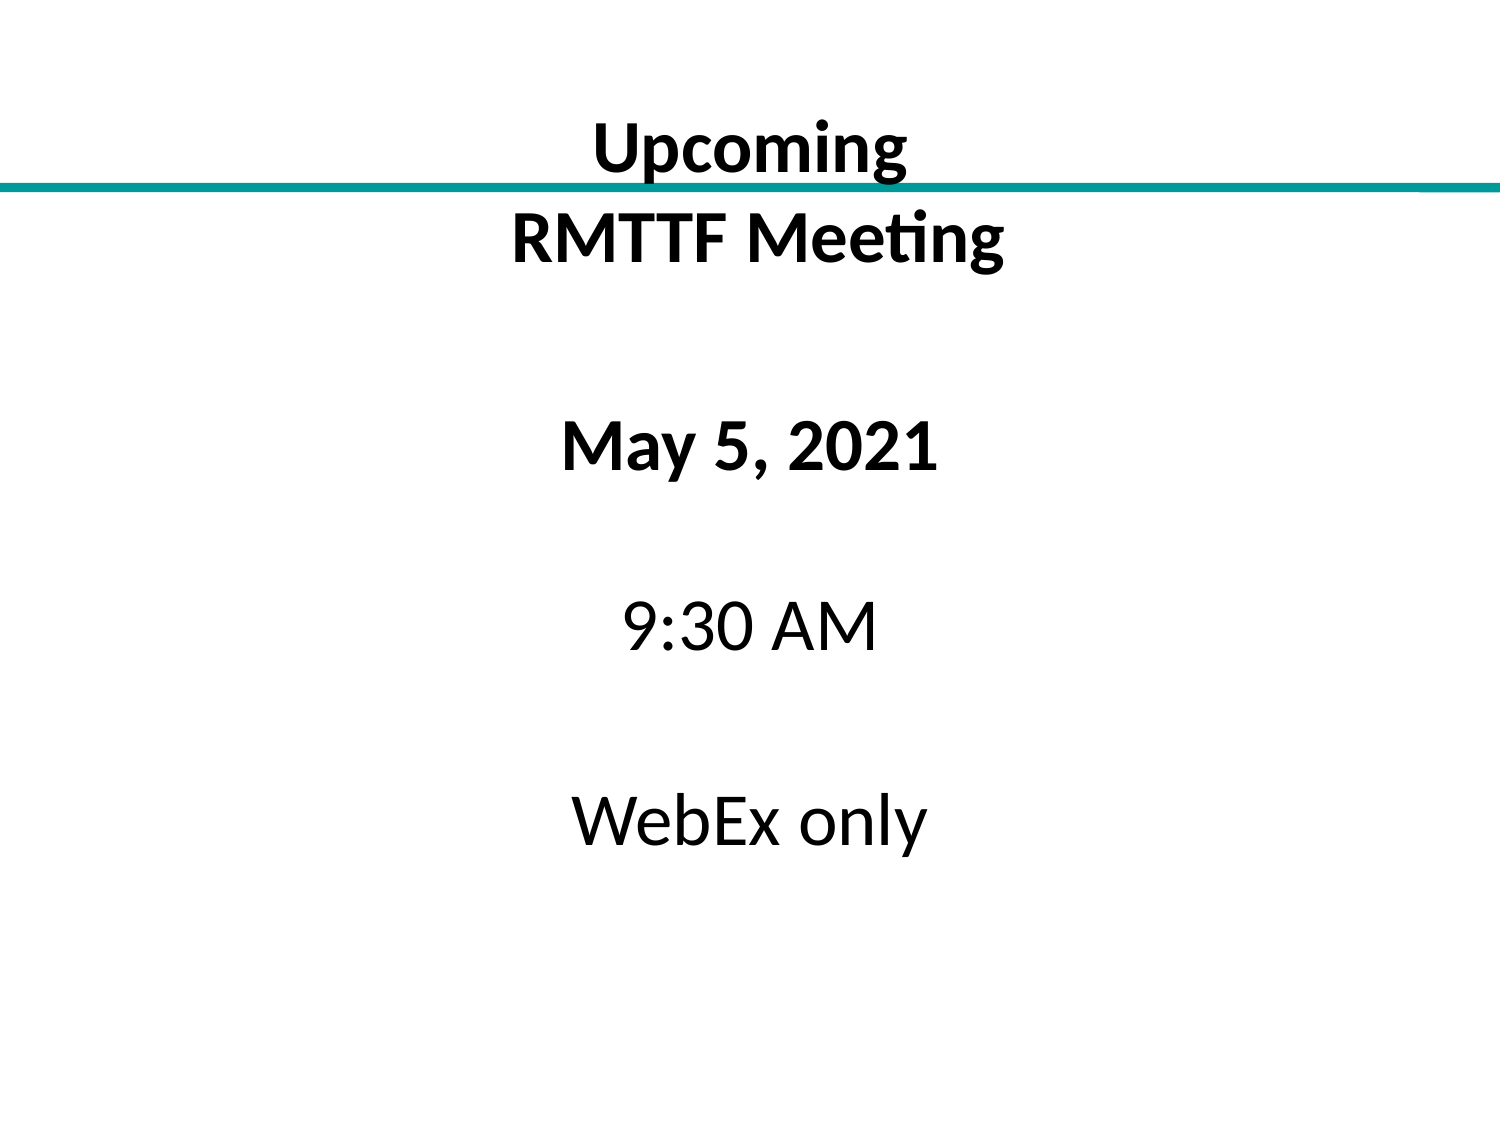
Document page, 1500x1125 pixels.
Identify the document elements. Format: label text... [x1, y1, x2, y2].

subtitle May 5, 2021 9:30 AM WebEx only [237, 387, 1263, 901]
title Upcoming RMTTF Meeting [299, 112, 1201, 263]
